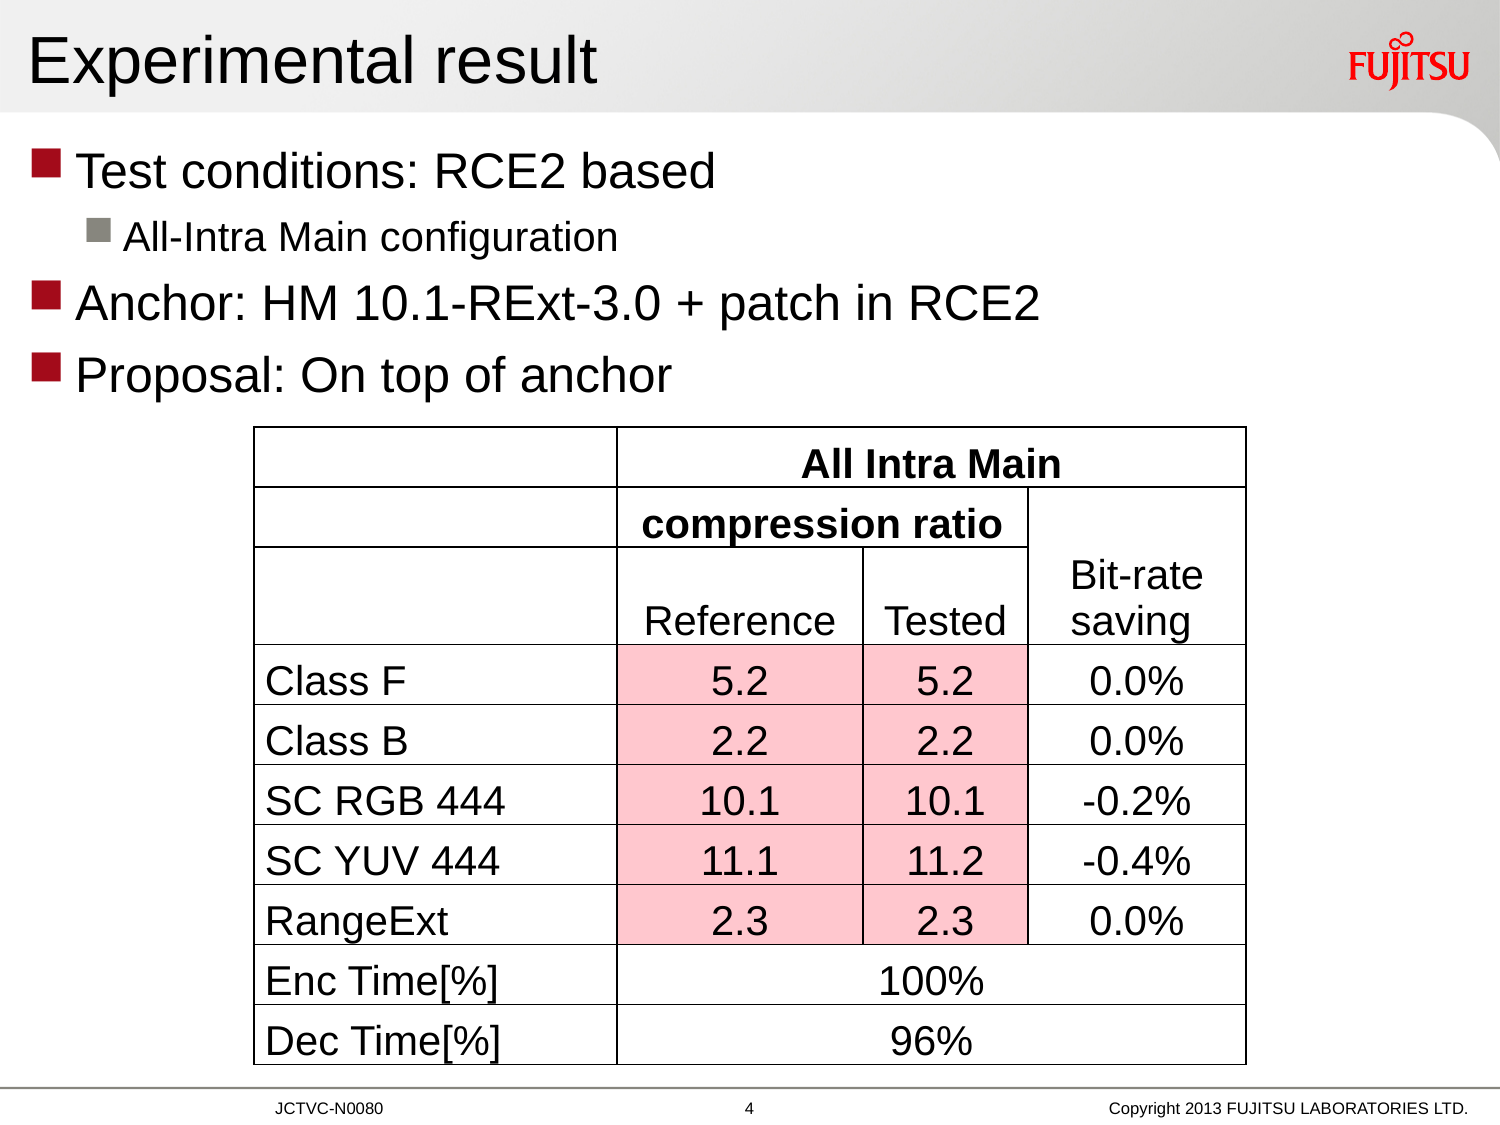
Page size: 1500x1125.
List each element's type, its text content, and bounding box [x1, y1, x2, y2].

table_cell 5.2 [864, 645, 1027, 704]
table_cell 11.1 [618, 825, 862, 884]
table_cell 0.0% [1029, 645, 1245, 704]
title Experimental result [27, 0, 1317, 114]
table_cell 2.3 [618, 885, 862, 944]
table_cell [255, 488, 616, 546]
table_cell 11.2 [864, 825, 1027, 884]
table_cell 0.0% [1029, 885, 1245, 944]
list Test conditions: RCE2 based All-Intra Main configuration Anchor: HM 10.1-RExt-3.0 + patch in RCE2 Proposal: On top of anchor [27, 142, 1469, 510]
picture [0, 0, 1500, 176]
table_cell 10.1 [864, 765, 1027, 824]
table_cell Class B [255, 705, 616, 764]
table_cell 5.2 [618, 645, 862, 704]
table_cell -0.4% [1029, 825, 1245, 884]
table_cell Reference [618, 548, 862, 644]
table_cell compression ratio [618, 488, 1027, 546]
table_cell Class F [255, 645, 616, 704]
footer Copyright 2013 FUJITSU LABORATORIES LTD. [809, 1091, 1470, 1125]
table_cell 96% [618, 1005, 1245, 1064]
table_header [255, 428, 616, 486]
table_cell RangeExt [255, 885, 616, 944]
table_header All Intra Main [618, 428, 1245, 486]
table_cell 2.2 [864, 705, 1027, 764]
table_cell Tested [864, 548, 1027, 644]
table_cell 2.2 [618, 705, 862, 764]
table_cell 100% [618, 945, 1245, 1004]
table_cell Enc Time[%] [255, 945, 616, 1004]
table_cell 2.3 [864, 885, 1027, 944]
table_cell Bit-rate saving [1029, 488, 1245, 644]
table_cell [255, 548, 616, 644]
slide_number 3 [705, 1091, 794, 1125]
table_cell SC YUV 444 [255, 825, 616, 884]
table_cell -0.2% [1029, 765, 1245, 824]
table_cell 0.0% [1029, 705, 1245, 764]
table_cell SC RGB 444 [255, 765, 616, 824]
table_cell 10.1 [618, 765, 862, 824]
table_cell Dec Time[%] [255, 1005, 616, 1064]
